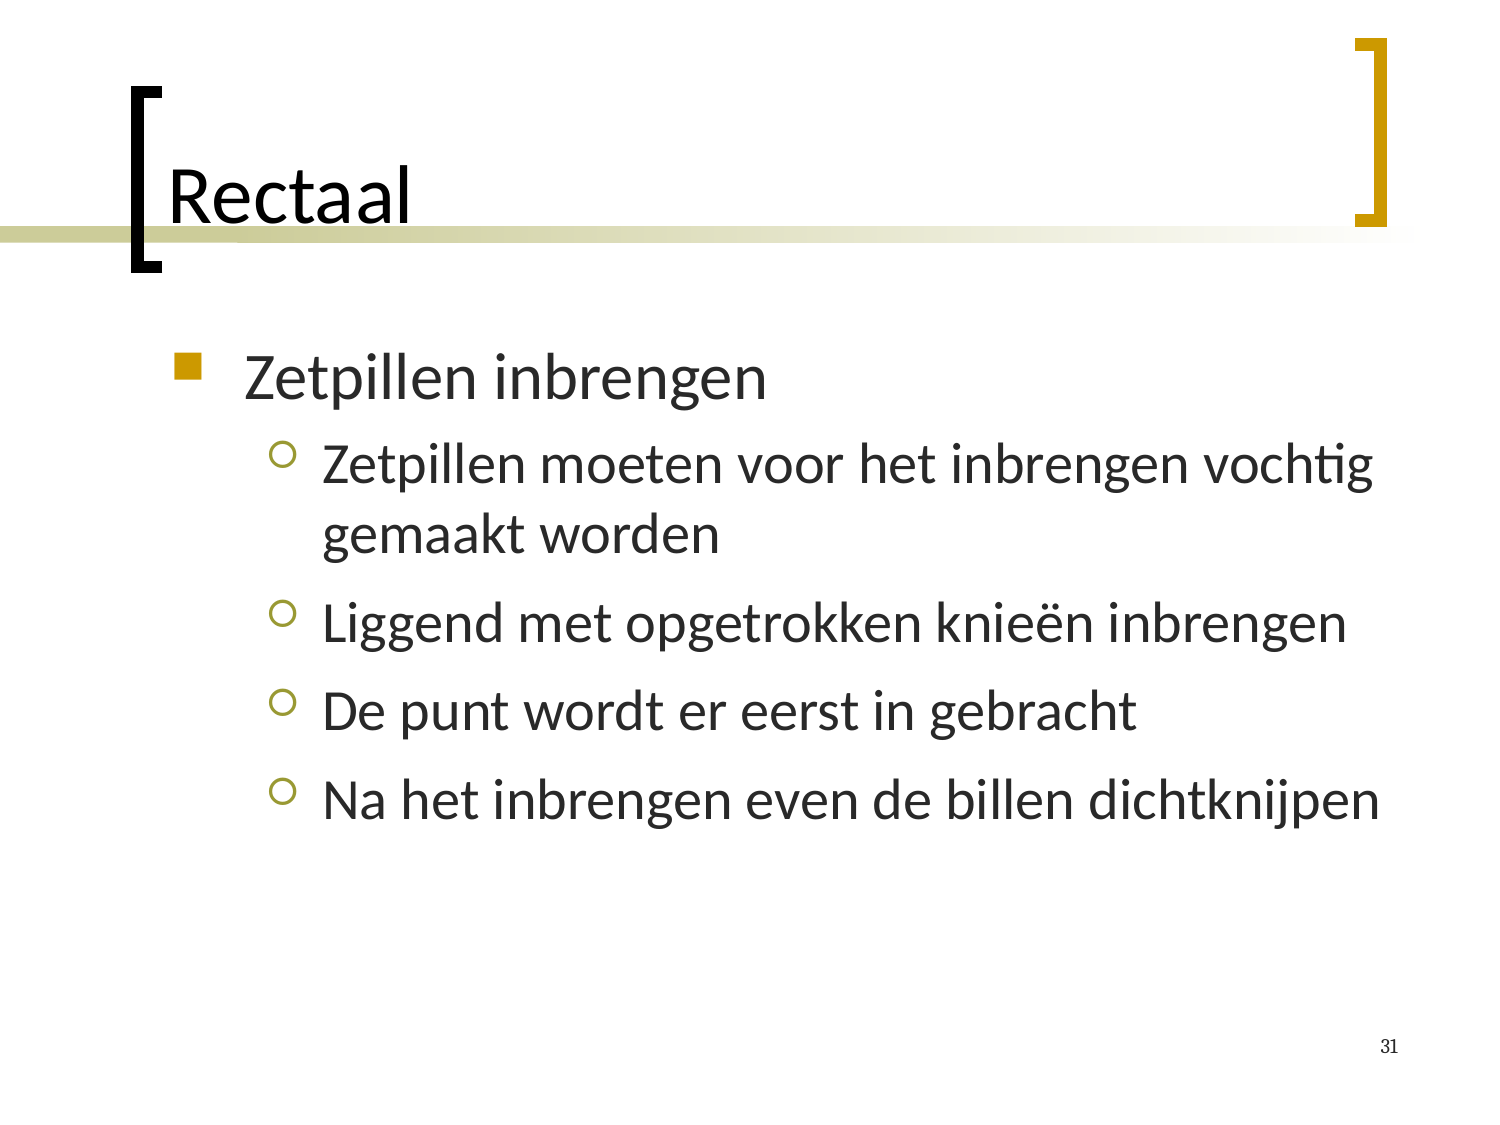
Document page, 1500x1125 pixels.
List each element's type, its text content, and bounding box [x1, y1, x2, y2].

list Zetpillen inbrengen Zetpillen moeten voor het inbrengen vochtig gemaakt worden Liggend met opgetrokken knieën inbrengen De punt wordt er eerst in gebracht Na het inbrengen even de billen dichtknijpen [155, 324, 1413, 1000]
slide_number 31 [1099, 1024, 1413, 1101]
title Rectaal [152, 15, 1328, 248]
